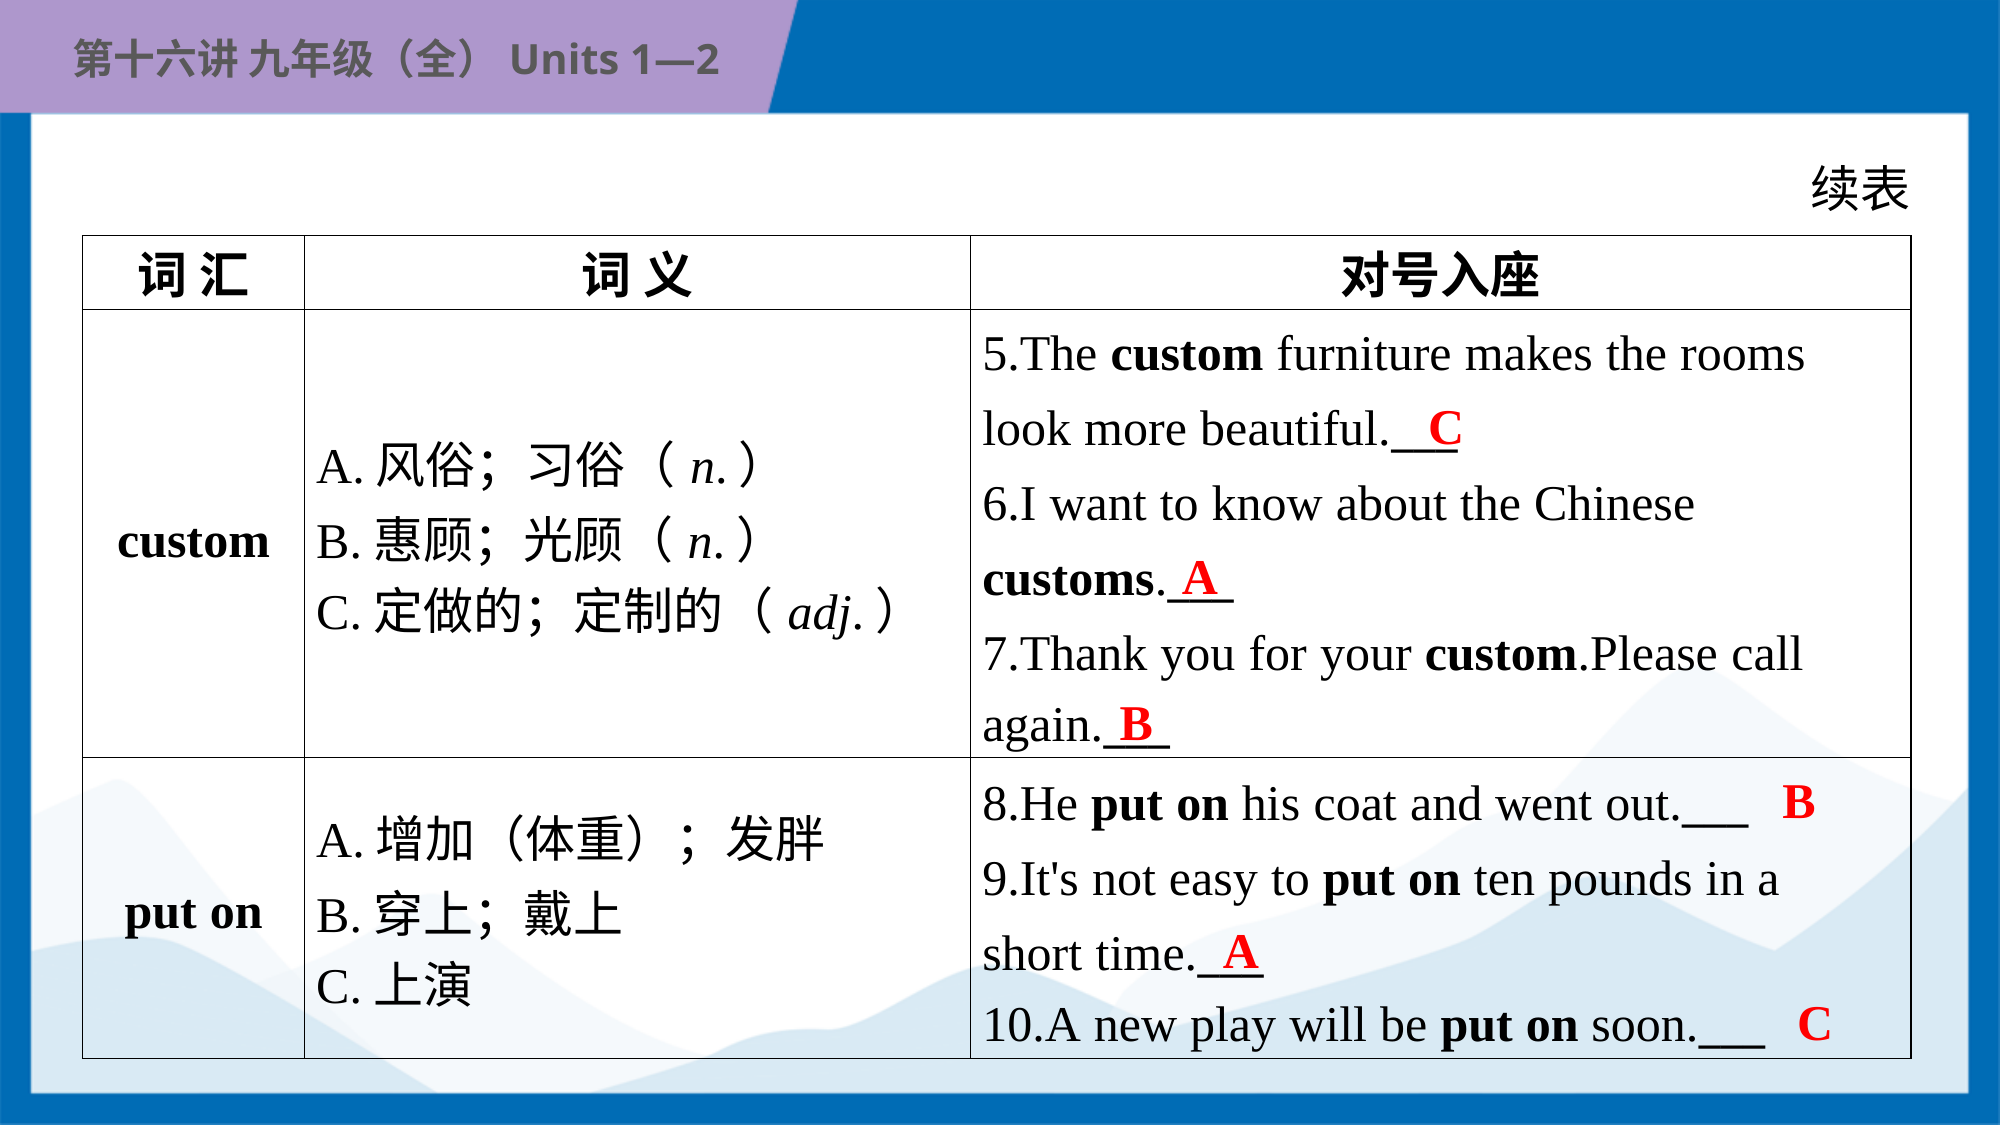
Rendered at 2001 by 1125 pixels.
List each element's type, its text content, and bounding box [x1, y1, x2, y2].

table_cell 5.The custom furniture makes the rooms look more beautiful.___ 6.I want to know about the Chinese customs.___ 7.Thank you for your custom.Please call again.___ [971, 310, 1910, 757]
text_box 续表 [1810, 146, 1911, 218]
text_box A [1163, 533, 1236, 600]
table_cell A.风俗；习俗（n.） B.惠顾；光顾（n.） C.定做的；定制的（adj.） [305, 310, 970, 757]
table_header 对号入座 [971, 236, 1910, 309]
text_box A [1204, 908, 1278, 975]
text_box C [1410, 383, 1483, 450]
picture [0, 0, 2000, 1125]
text_box B [1764, 758, 1834, 825]
table_header 词 义 [305, 236, 970, 309]
table_header 词 汇 [83, 236, 304, 309]
table_cell A.增加（体重）；发胖 B.穿上；戴上 C.上演 [305, 758, 970, 1058]
table_cell put on [83, 758, 304, 1058]
text_box C [1778, 979, 1852, 1046]
text_box B [1101, 680, 1171, 747]
table_cell 8.He put on his coat and went out.___ 9.It's not easy to put on ten pounds in a short time.___ 10.A new play will be put on soon.___ [971, 758, 1910, 1058]
table_cell custom [83, 310, 304, 757]
